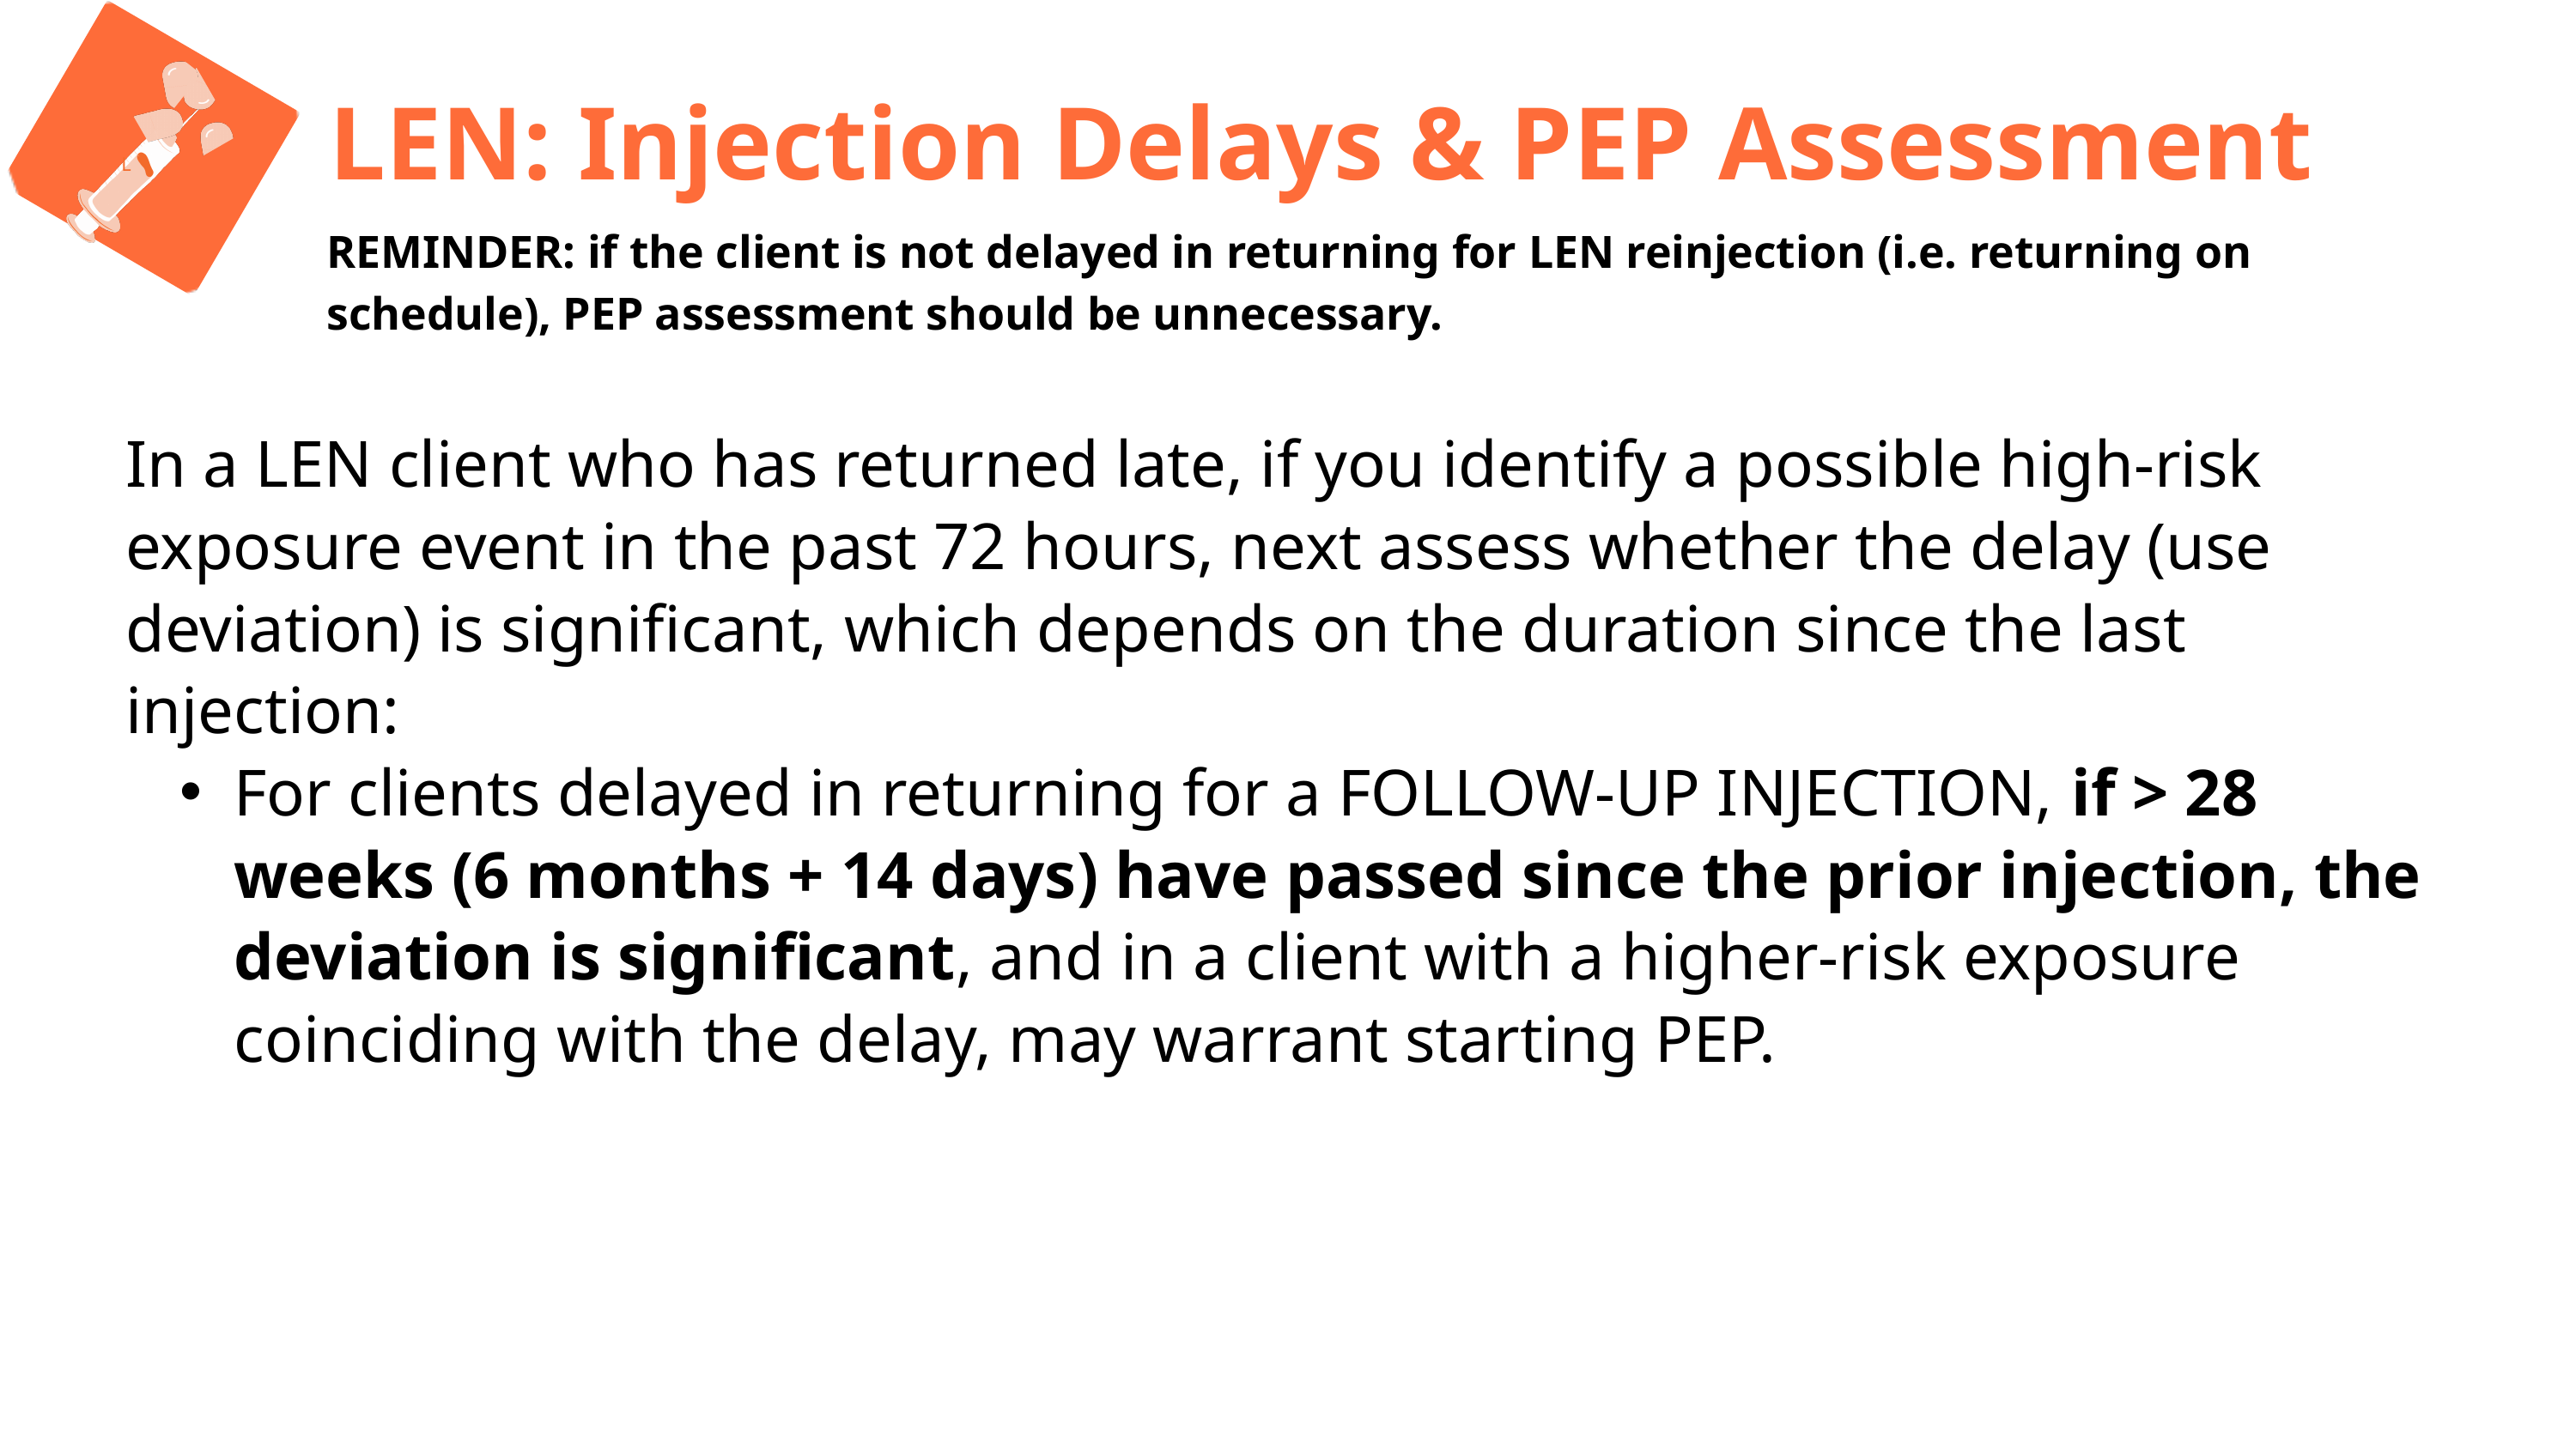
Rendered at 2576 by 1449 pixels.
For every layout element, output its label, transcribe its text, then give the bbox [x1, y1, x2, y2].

text_box [112, 250, 221, 297]
text_box [240, 77, 301, 216]
text_box LEN: Injection Delays & PEP Assessment [329, 107, 2576, 200]
text_box REMINDER: if the client is not delayed in returning for LEN reinjection (i.e. returning on schedule), PEP assessment should be unnecessary. [326, 215, 2382, 340]
text_box [77, 0, 195, 51]
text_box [66, 52, 237, 243]
text_box [0, 77, 62, 221]
text_box In a LEN client who has returned late, if you identify a possible high-risk exposure event in the past 72 hours, next assess whether the delay (use deviation) is significant, which depends on the duration since the last injection: For clients delayed in returning for a FOLLOW-UP INJECTION, if > 28 weeks (6 months + 14 days) have passed since the prior injection, the deviation is significant, and in a client with a higher-risk exposure coinciding with the delay, may warrant starting PEP. [125, 417, 2451, 1157]
